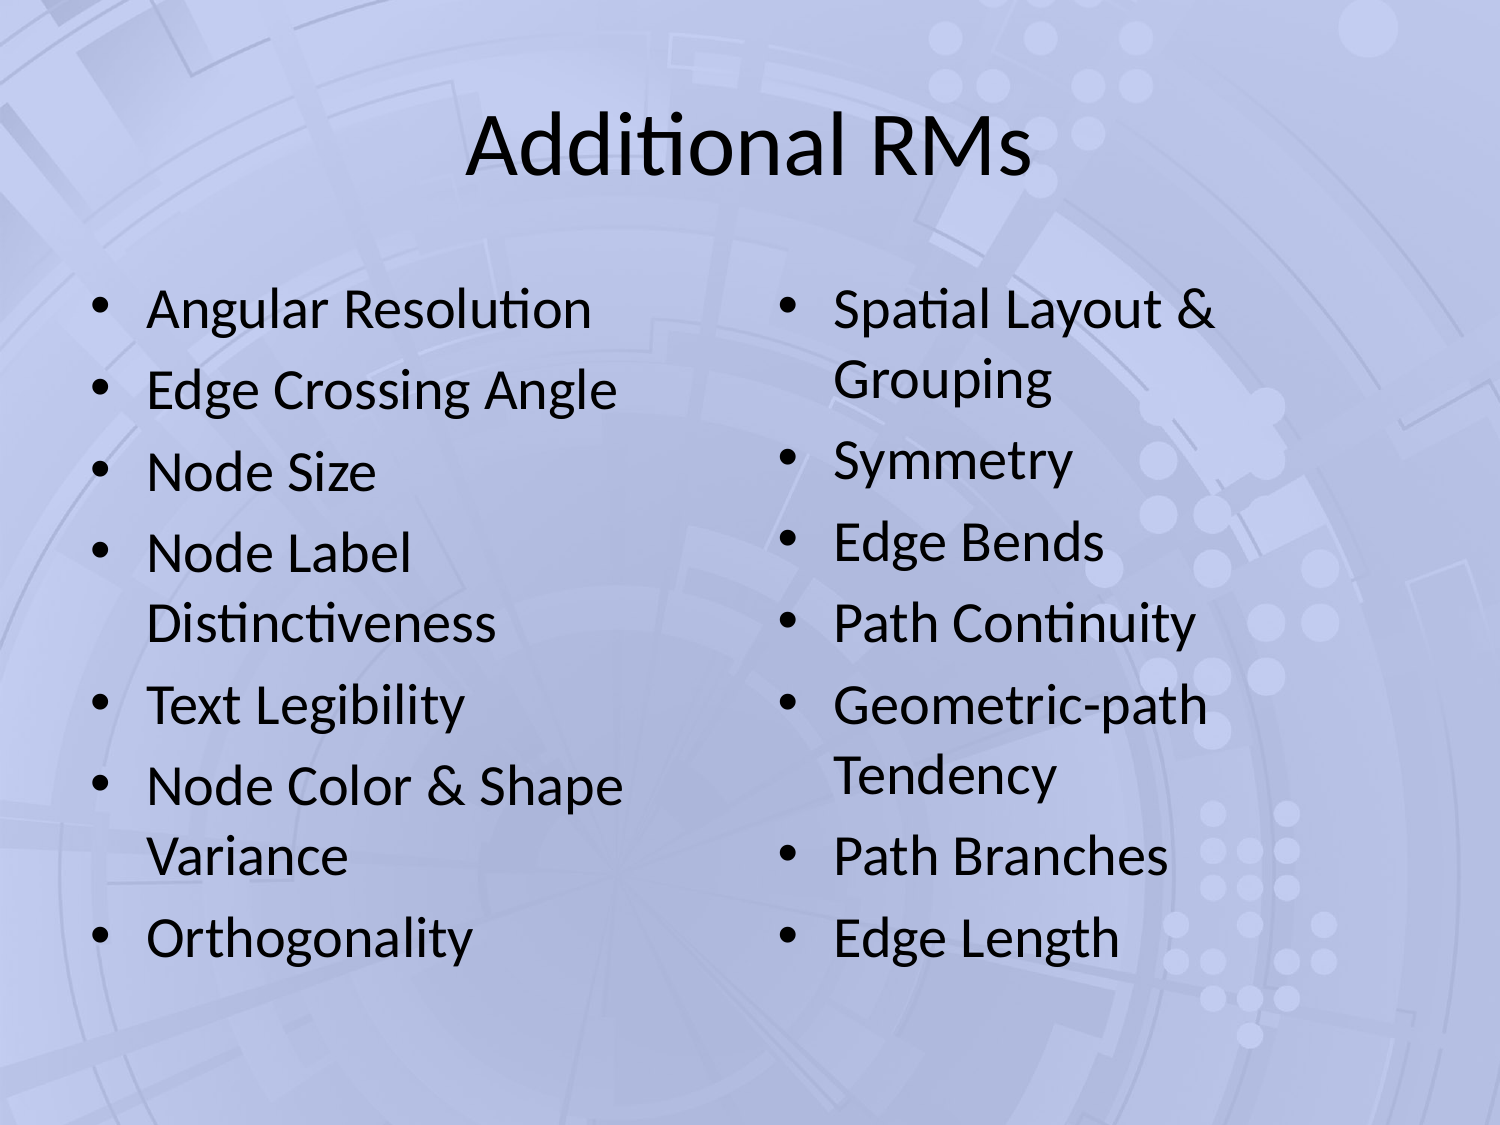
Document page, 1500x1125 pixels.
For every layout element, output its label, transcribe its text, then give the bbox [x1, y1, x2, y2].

list Angular Resolution Edge Crossing Angle Node Size Node Label Distinctiveness Text Legibility Node Color & Shape Variance Orthogonality [75, 262, 738, 1005]
title Additional RMs [75, 45, 1425, 233]
list Spatial Layout & Grouping Symmetry Edge Bends Path Continuity Geometric-path Tendency Path Branches Edge Length [762, 262, 1425, 1005]
picture [0, 0, 1500, 1125]
